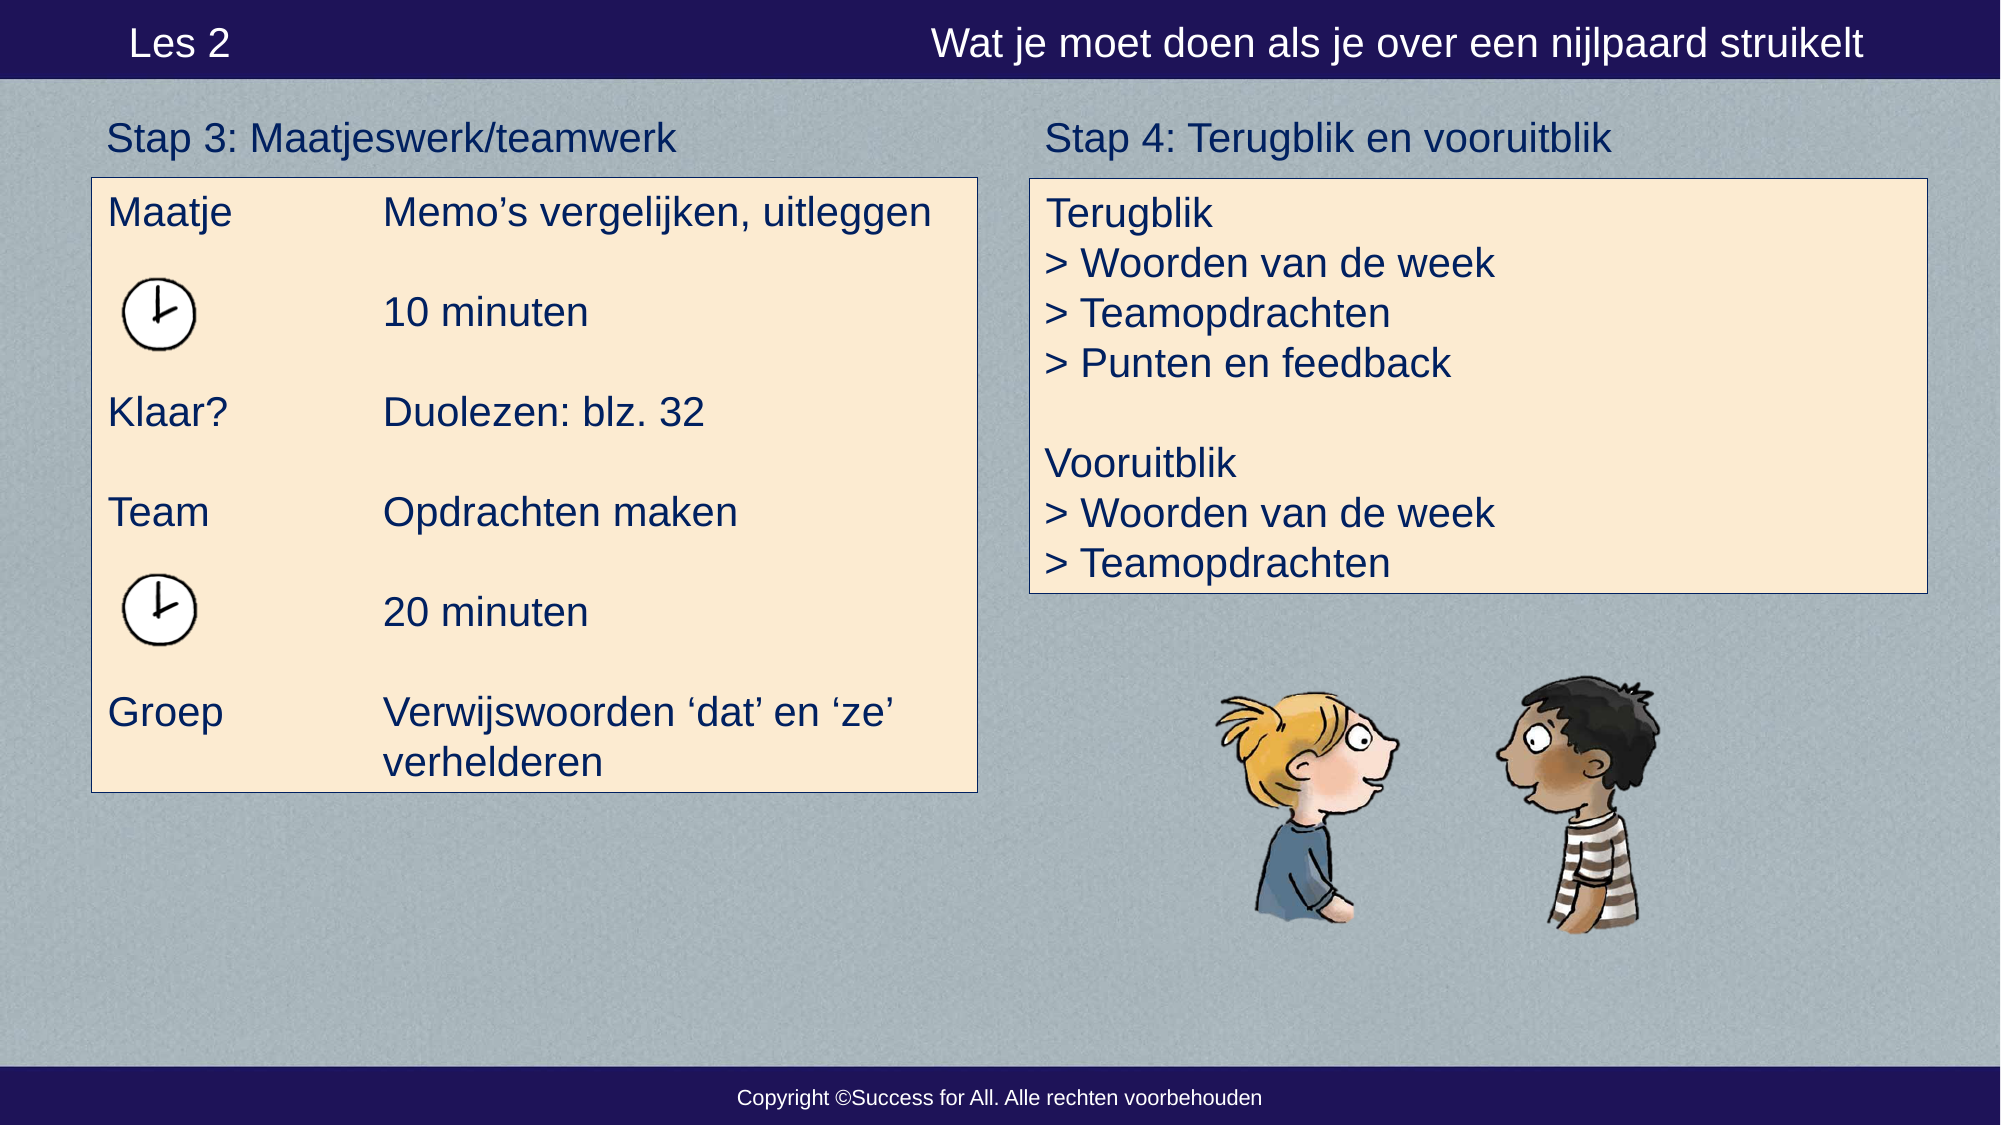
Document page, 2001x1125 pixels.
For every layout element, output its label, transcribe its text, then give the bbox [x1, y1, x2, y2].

picture [0, 0, 2001, 1125]
text_box Les 2 [114, 8, 354, 73]
text_box Terugblik > Woorden van de week > Teamopdrachten > Punten en feedback Vooruitblik > Woorden van de week > Teamopdrachten [1029, 178, 1928, 594]
text_box Maatje Memo’s vergelijken, uitleggen 10 minuten Klaar? Duolezen: blz. 32 Team Opdrachten maken 20 minuten Groep Verwijswoorden ‘dat’ en ‘ze’ verhelderen [91, 177, 978, 793]
text_box Wat je moet doen als je over een nijlpaard struikelt [916, 8, 1886, 73]
text_box Stap 3: Maatjeswerk/teamwerk [91, 103, 884, 169]
text_box Stap 4: Terugblik en vooruitblik [1029, 103, 1822, 169]
text_box Copyright ©Success for All. Alle rechten voorbehouden [0, 1076, 2000, 1125]
